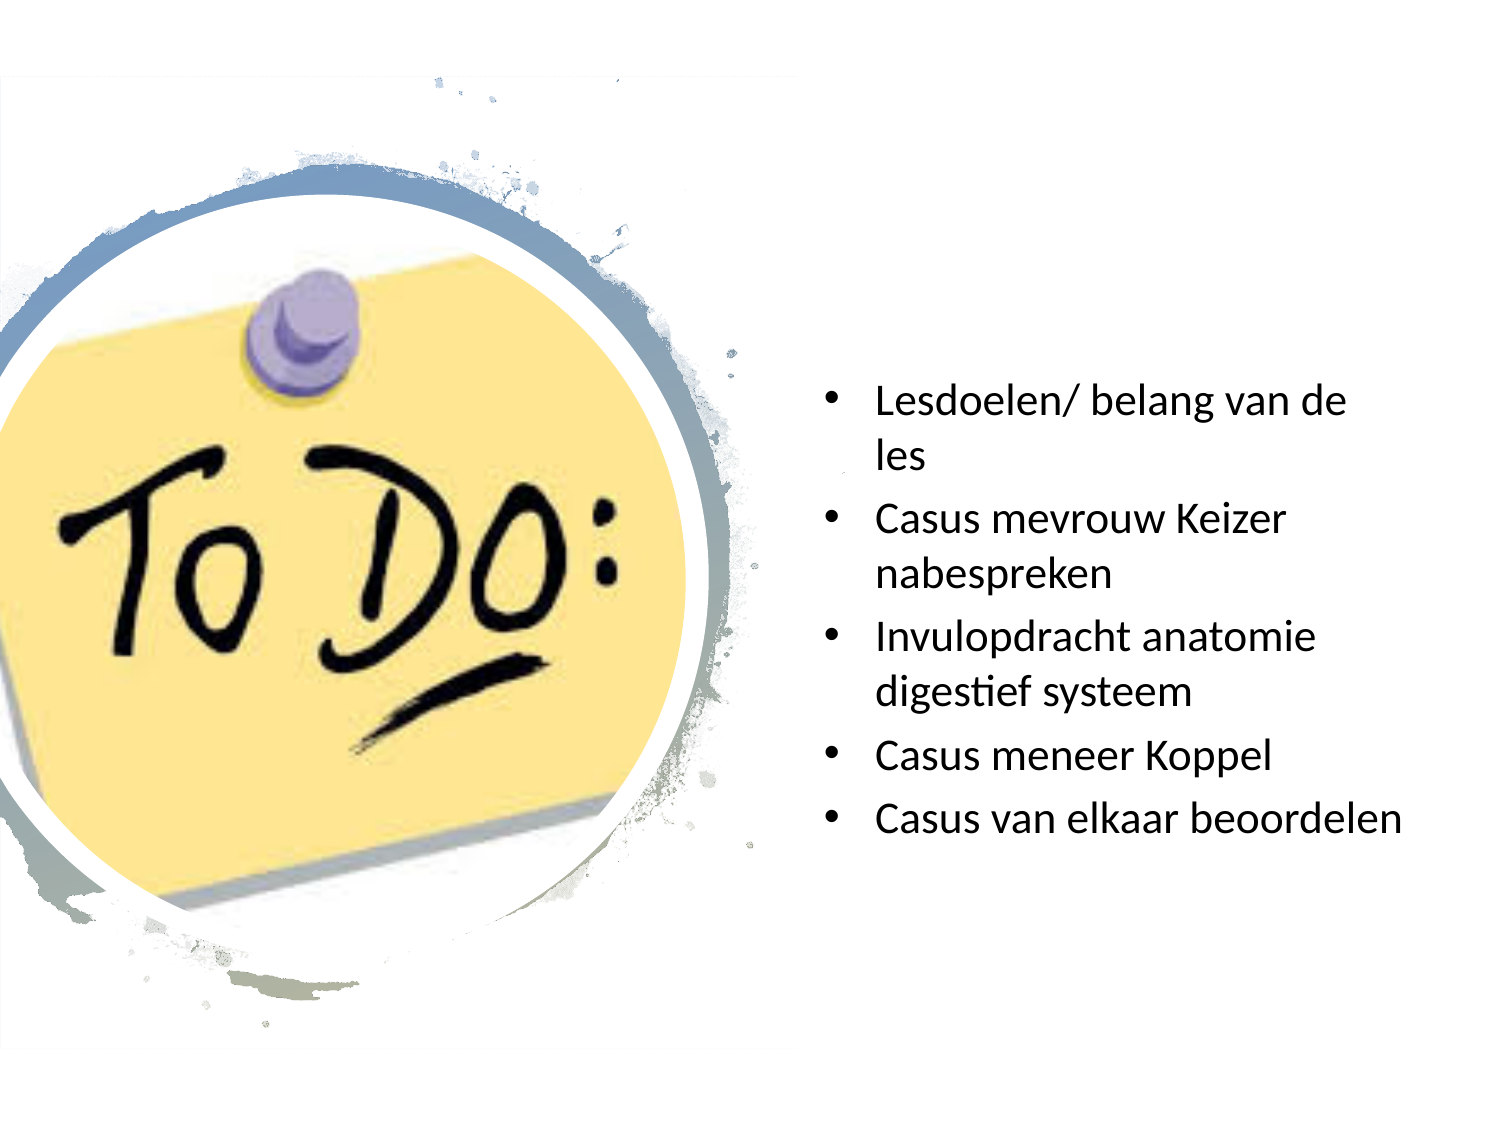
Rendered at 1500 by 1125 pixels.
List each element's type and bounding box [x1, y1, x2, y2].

picture [0, 76, 1500, 1049]
